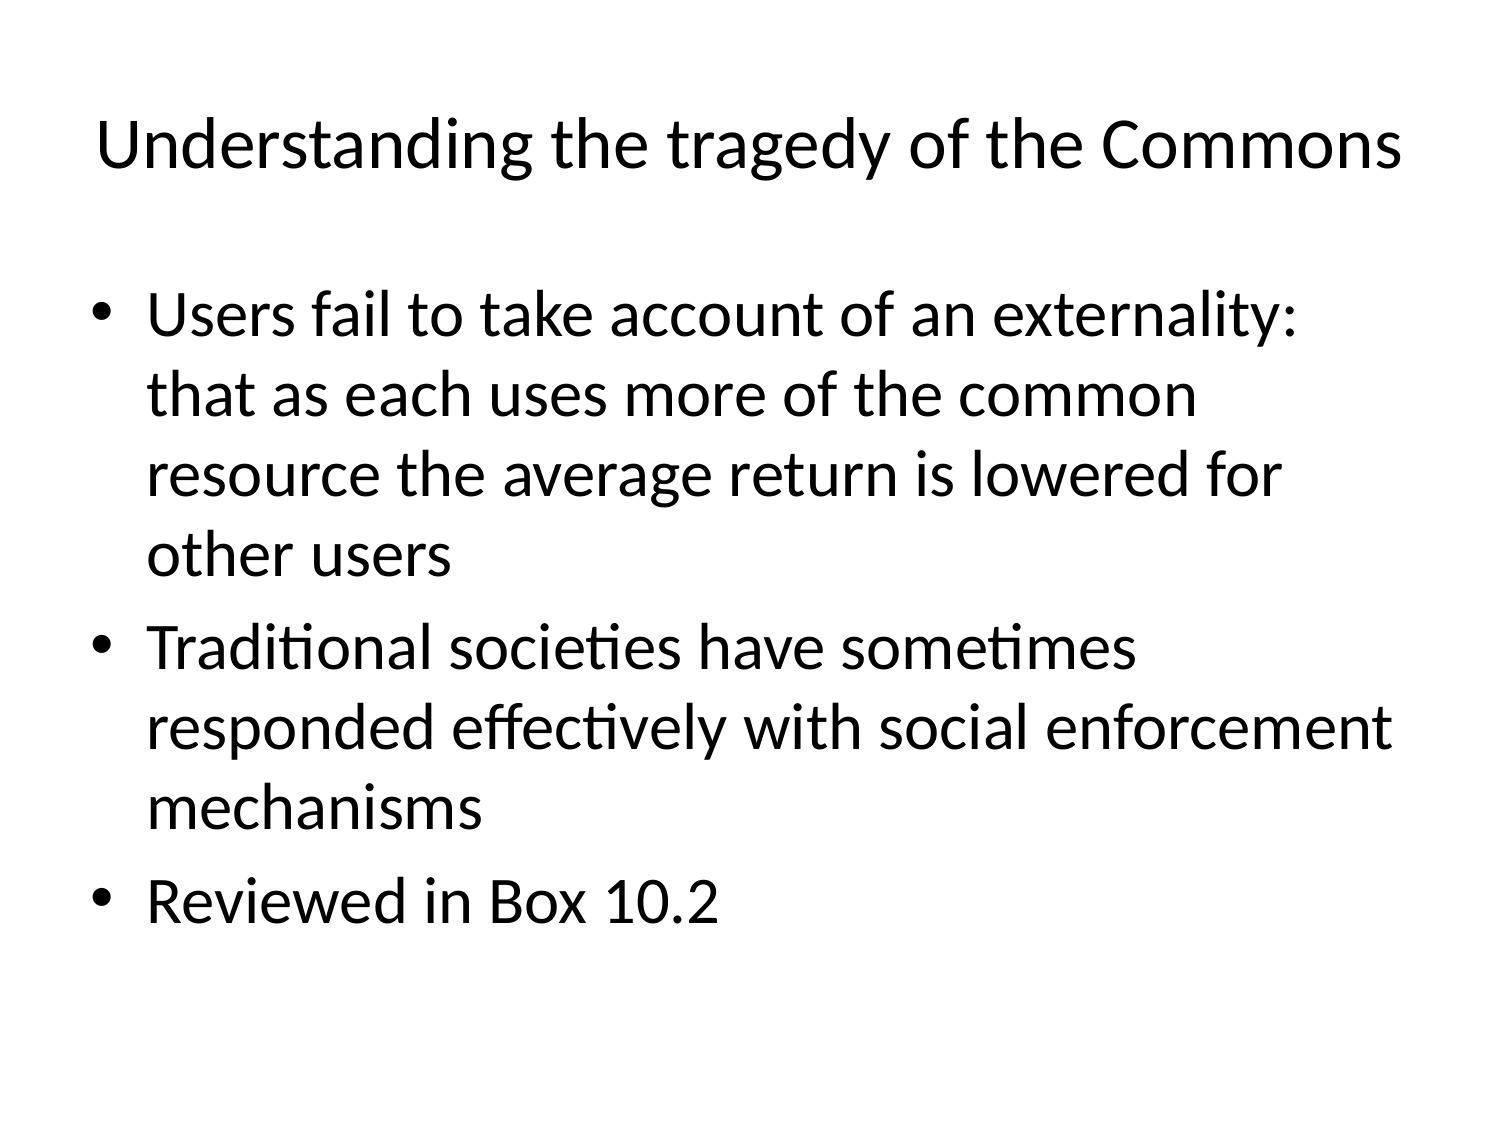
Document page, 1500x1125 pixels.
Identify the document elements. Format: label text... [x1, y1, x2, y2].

title Understanding the tragedy of the Commons [75, 45, 1425, 233]
list Users fail to take account of an externality: that as each uses more of the common resource the average return is lowered for other users Traditional societies have sometimes responded effectively with social enforcement mechanisms Reviewed in Box 10.2 [75, 262, 1425, 1005]
